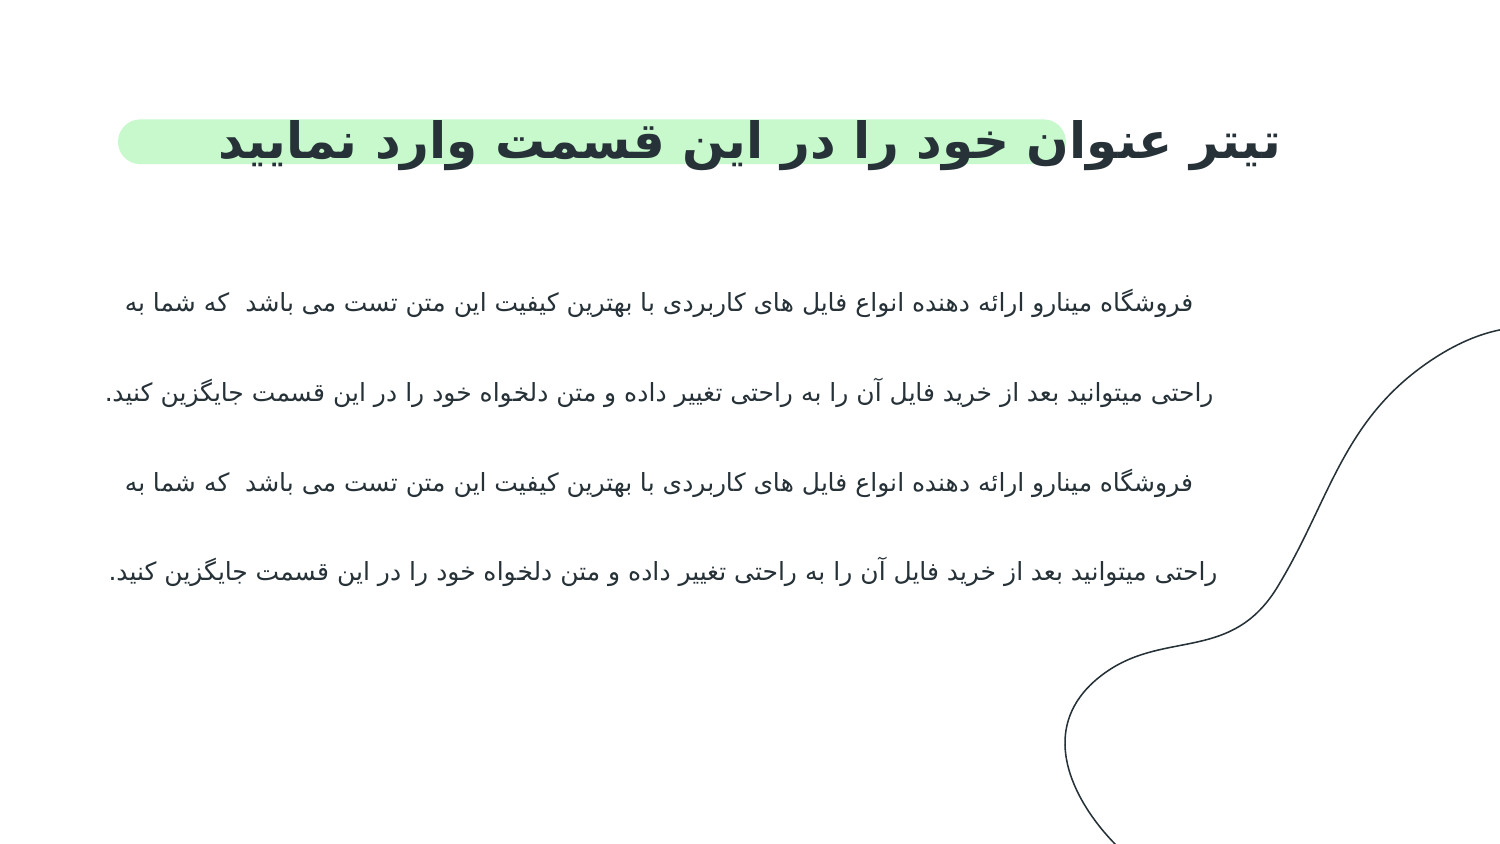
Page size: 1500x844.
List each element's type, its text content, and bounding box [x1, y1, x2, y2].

text_box تیتر عنوان خود را در این قسمت وارد نمایید [124, 71, 1376, 177]
text_box فروشگاه مینارو ارائه دهنده انواع فایل های کاربردی با بهترین کیفیت این متن تست می باشد که شما به راحتی میتوانید بعد از خرید فایل آن را به راحتی تغییر داده و متن دلخواه خود را در این قسمت جایگزین کنید. فروشگاه مینارو ارائه دهنده انواع فایل های کاربردی با بهترین کیفیت این متن تست می باشد که شما به راحتی میتوانید بعد از خرید فایل آن را به راحتی تغییر داده و متن دلخواه خود را در این قسمت جایگزین کنید. [85, 219, 1234, 594]
